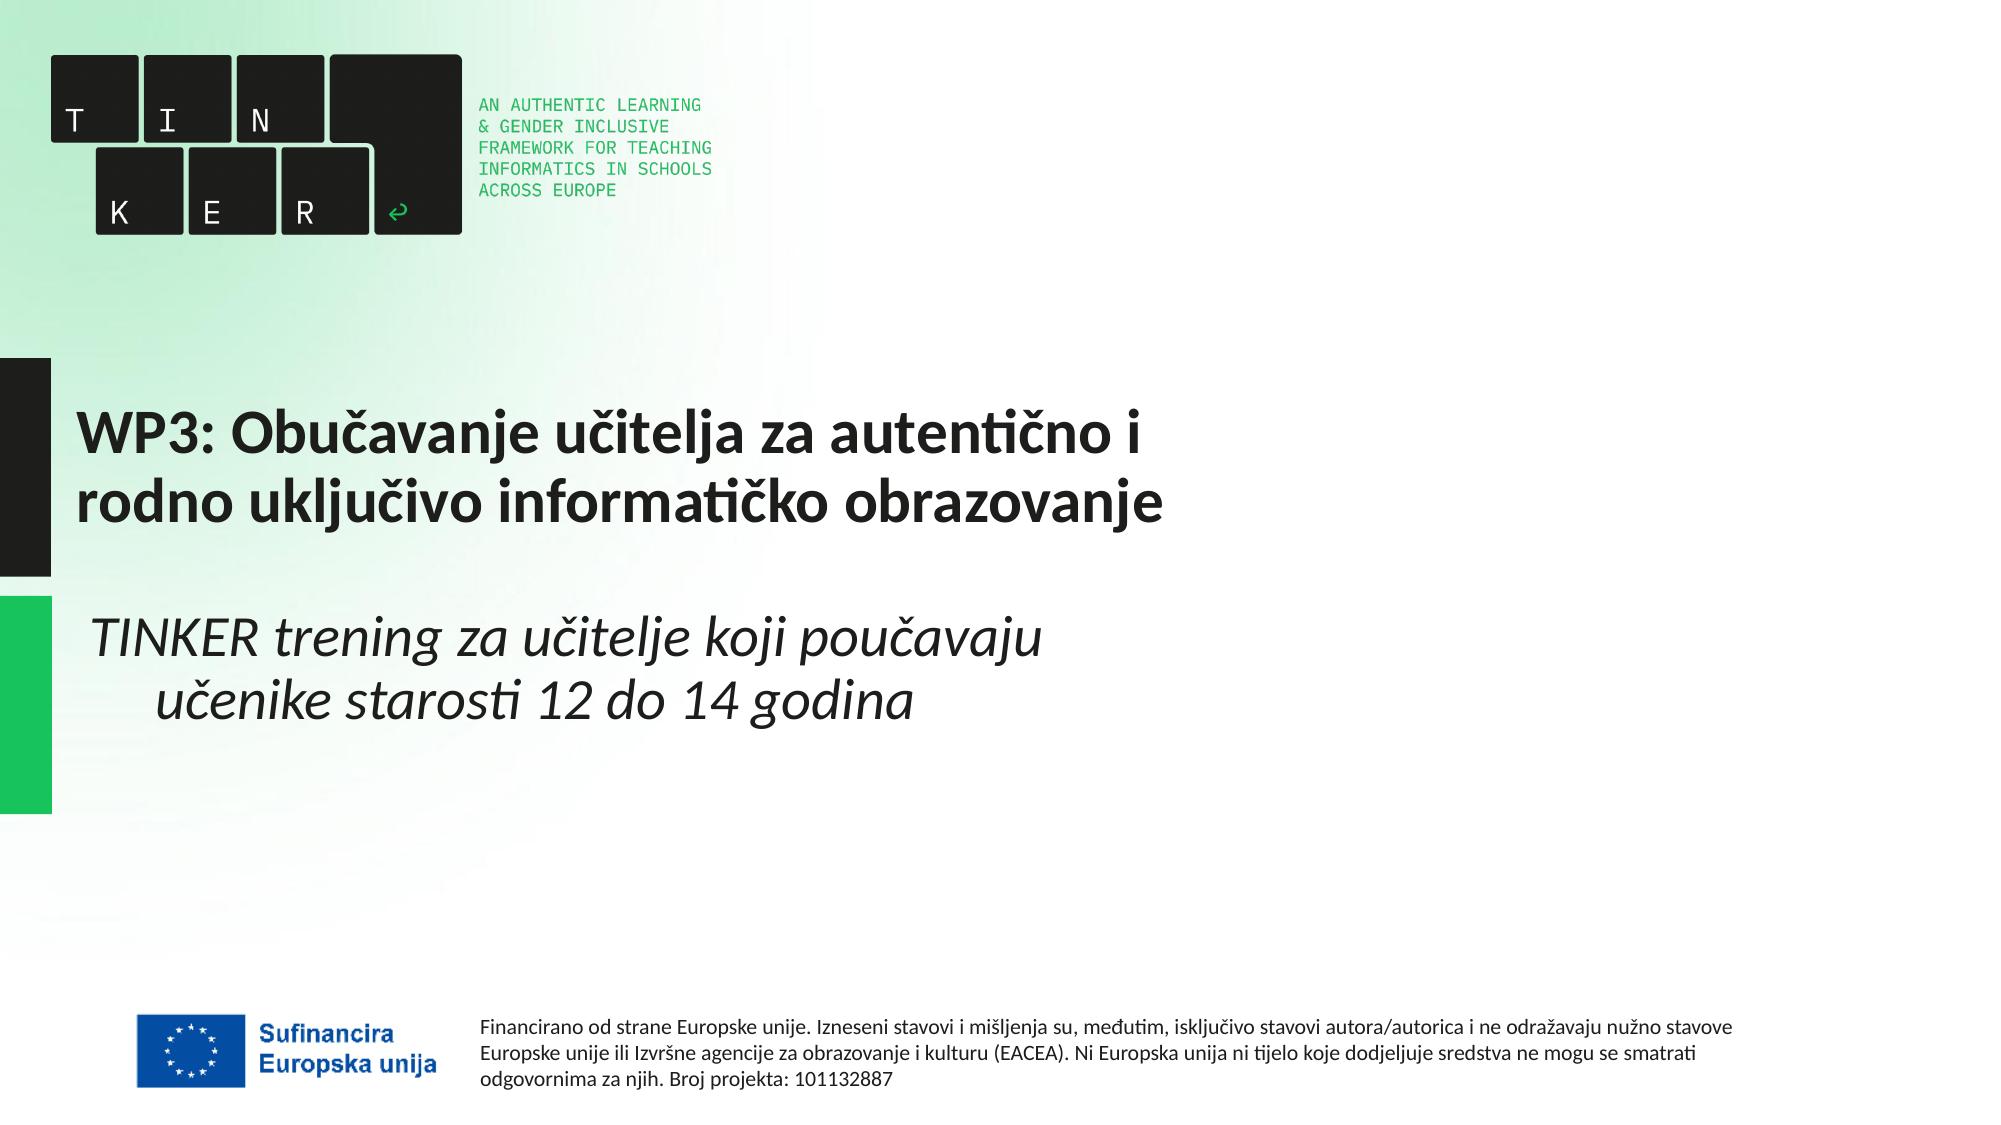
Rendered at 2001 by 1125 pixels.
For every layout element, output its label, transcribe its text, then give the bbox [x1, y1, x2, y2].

picture [0, 0, 843, 1125]
subtitle TINKER trening za učitelje koji poučavaju učenike starosti 12 do 14 godina [65, 599, 1197, 812]
title WP3: Obučavanje učitelja za autentično i rodno uključivo informatičko obrazovanje [61, 358, 1196, 578]
